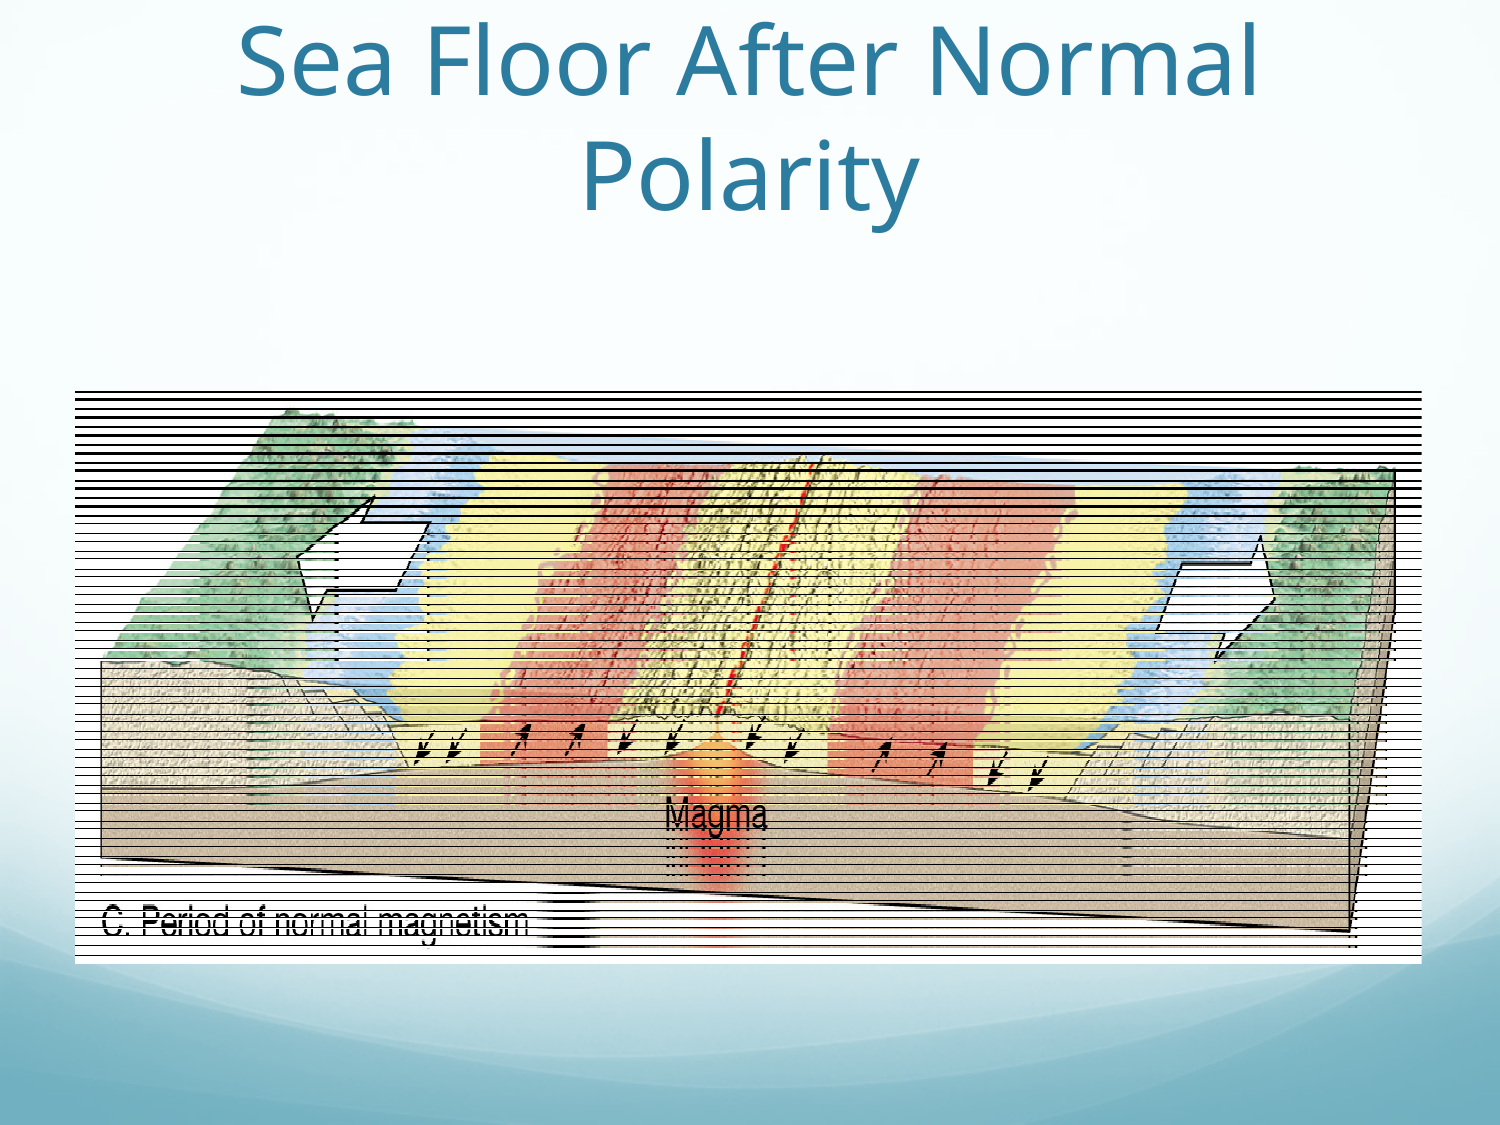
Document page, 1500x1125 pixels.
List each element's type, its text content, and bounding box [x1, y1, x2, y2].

picture [74, 390, 1426, 970]
title Sea Floor After Normal Polarity [90, 17, 1410, 237]
